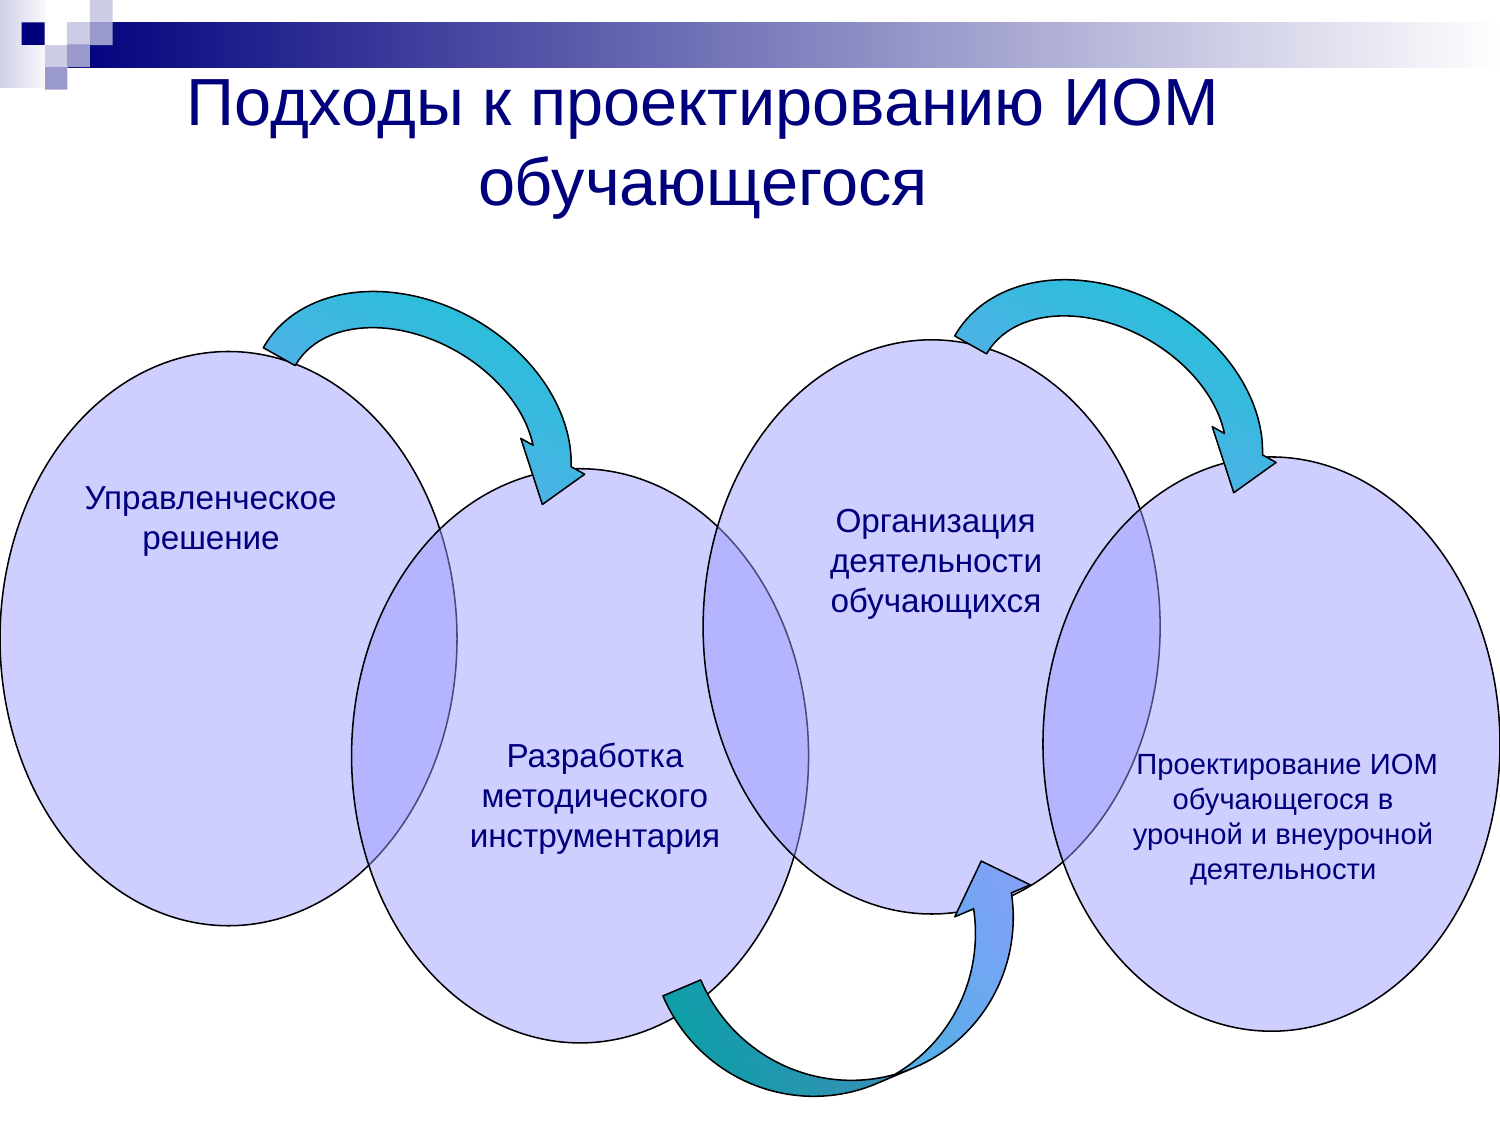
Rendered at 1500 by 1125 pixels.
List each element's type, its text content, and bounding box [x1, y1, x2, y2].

text_box [662, 861, 1031, 1097]
text_box Проектирование ИОМ обучающегося в урочной и внеурочной деятельности [1101, 738, 1465, 893]
text_box [729, 339, 1140, 522]
text_box [954, 279, 1277, 493]
text_box [0, 351, 440, 926]
text_box Управленческое решение [58, 468, 364, 564]
text_box Организация деятельности обучающихся [690, 492, 1125, 627]
text_box [1042, 456, 1500, 1032]
text_box [351, 468, 794, 1043]
title Подходы к проектированию ИОМ обучающегося [78, 66, 1328, 292]
text_box [263, 291, 585, 505]
text_box Разработка методического инструментария [442, 726, 748, 861]
text_box [703, 627, 1063, 914]
